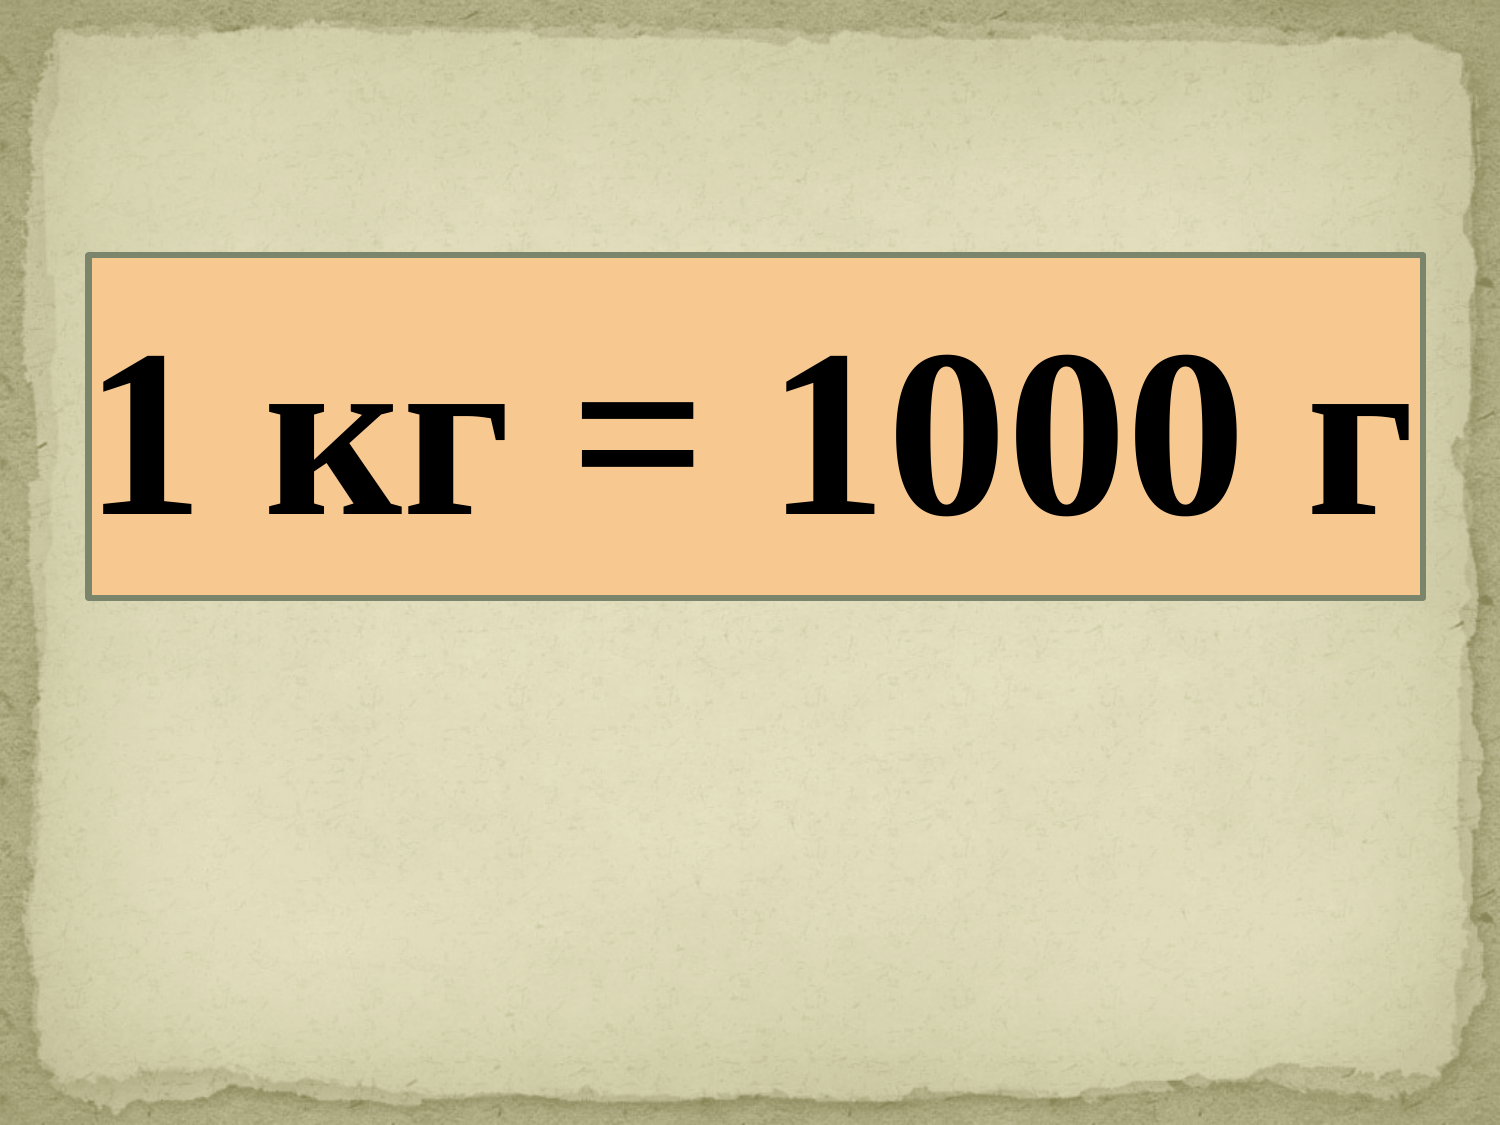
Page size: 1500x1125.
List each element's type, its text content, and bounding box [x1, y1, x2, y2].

text_box 1 кг = 1000 г [41, 267, 1459, 570]
text_box [85, 570, 1426, 601]
text_box [85, 252, 1426, 267]
